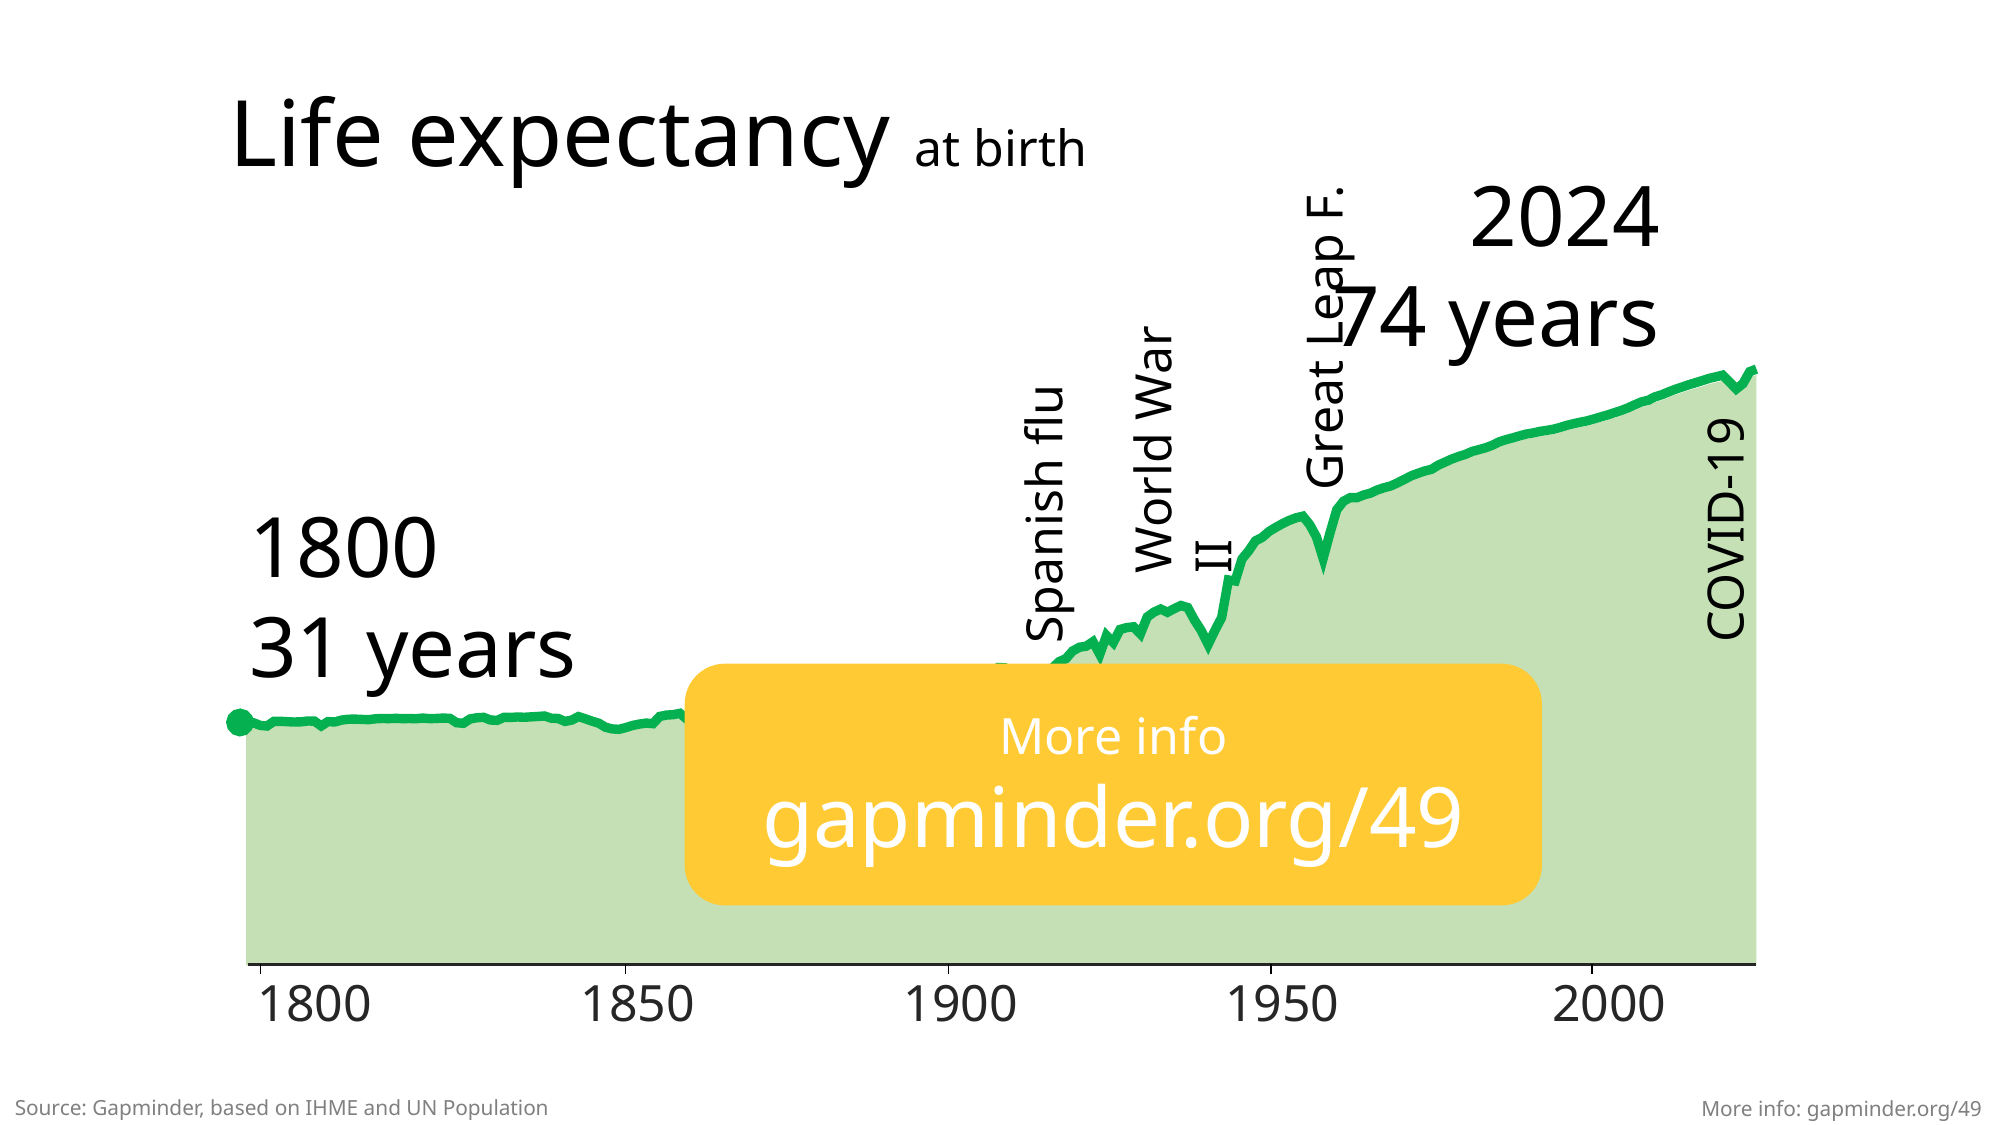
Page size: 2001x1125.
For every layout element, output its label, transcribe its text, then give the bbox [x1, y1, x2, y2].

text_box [0, 2, 2000, 1078]
text_box [5, 1078, 2000, 1125]
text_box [243, 964, 1757, 1040]
text_box Source: Gapminder, based on IHME and UN Population [0, 1086, 626, 1125]
text_box More info: gapminder.org/49 [1667, 1087, 2000, 1125]
